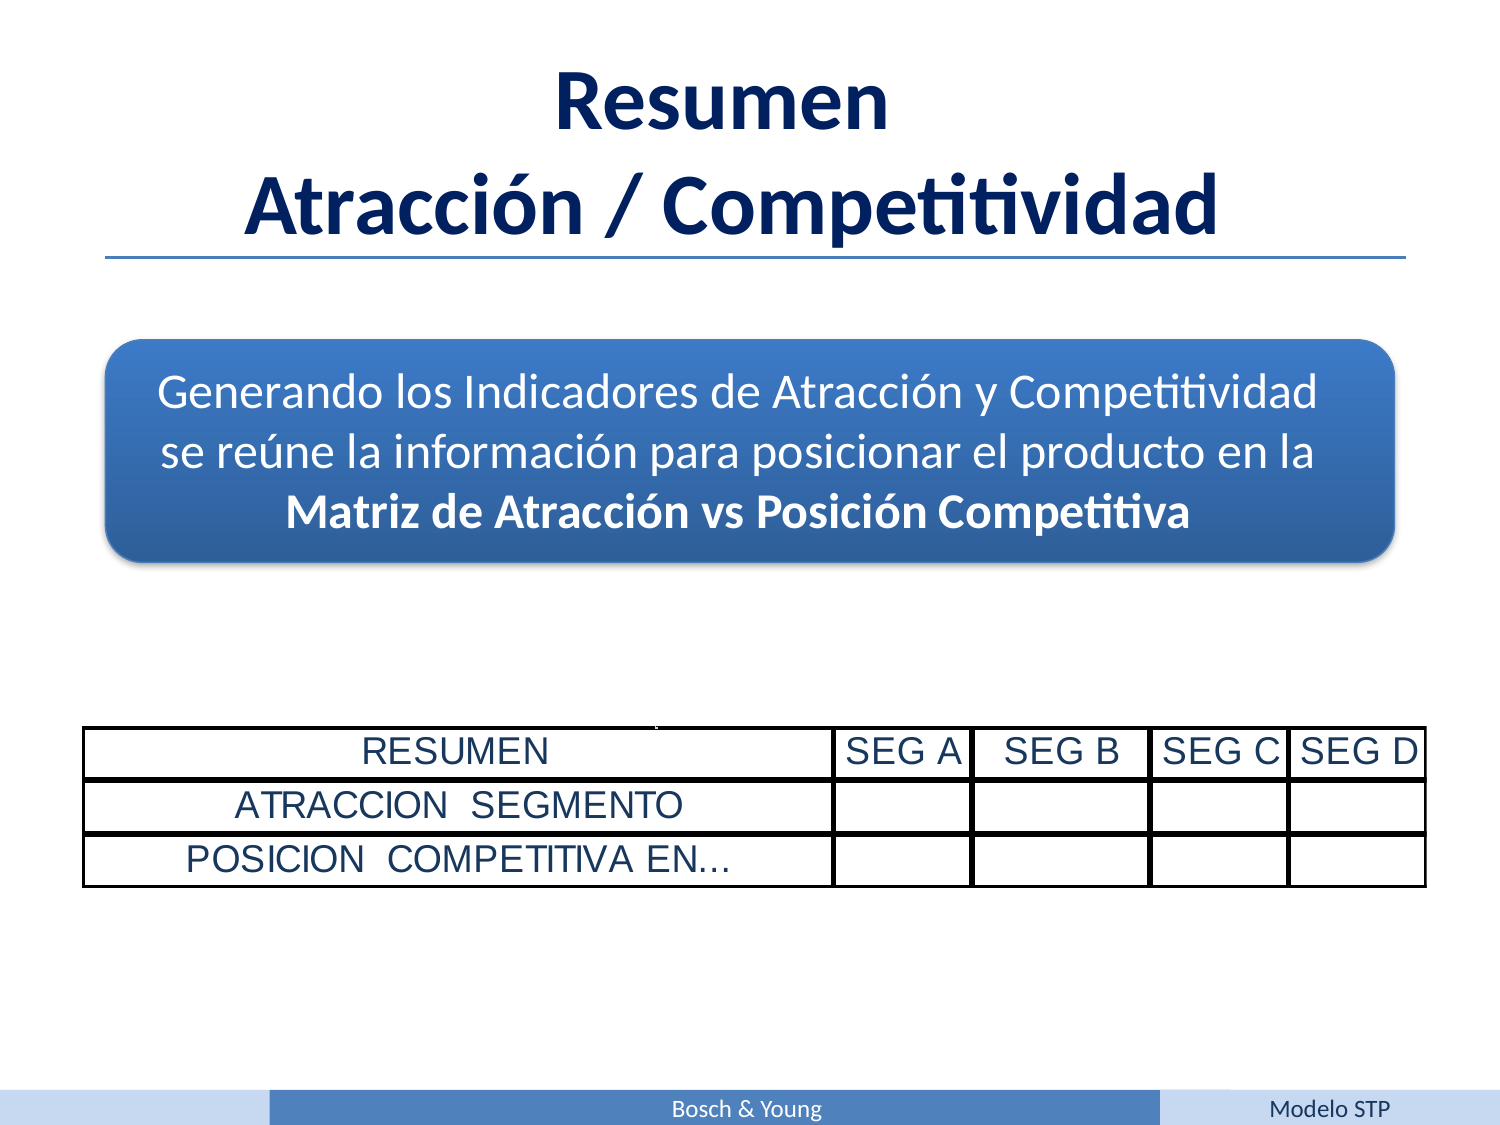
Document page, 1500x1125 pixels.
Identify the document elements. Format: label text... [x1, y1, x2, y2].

text_box Resumen Atracción / Competitividad [46, 35, 1418, 260]
text_box Bosch & Young [272, 1088, 1158, 1125]
text_box [0, 1088, 272, 1125]
text_box Modelo STP [1158, 1088, 1500, 1125]
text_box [105, 339, 1395, 563]
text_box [81, 726, 1430, 892]
